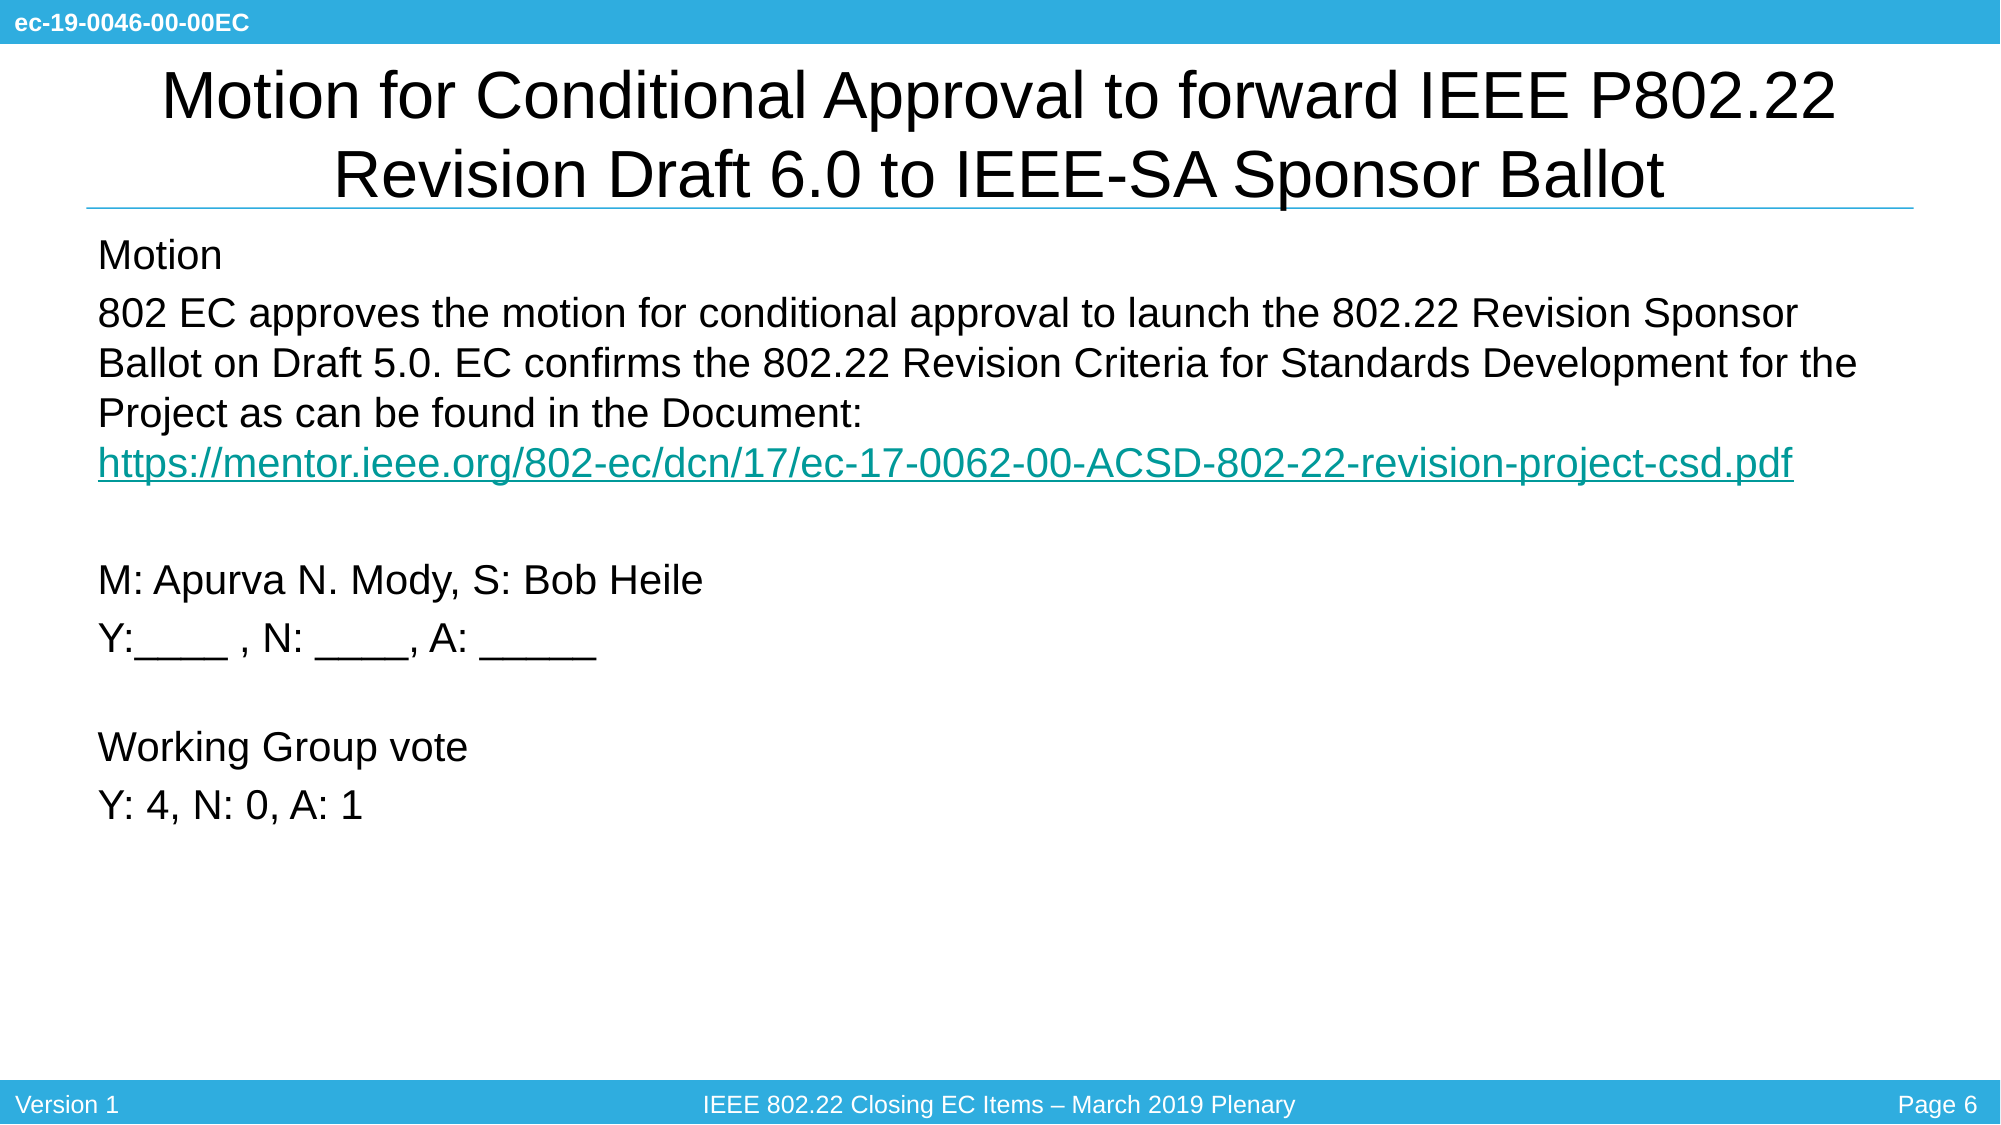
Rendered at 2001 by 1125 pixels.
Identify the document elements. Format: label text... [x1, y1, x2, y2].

title Motion for Conditional Approval to forward IEEE P802.22 Revision Draft 6.0 to IEEE-SA Sponsor Ballot [70, 66, 1930, 197]
list Motion 802 EC approves the motion for conditional approval to launch the 802.22 Revision Sponsor Ballot on Draft 5.0. EC confirms the 802.22 Revision Criteria for Standards Development for the Project as can be found in the Document: https://mentor.ieee.org/802-ec/dcn/17/ec-17-0062-00-ACSD-802-22-revision-project-csd.pdf M: Apurva N. Mody, S: Bob Heile Y:____ , N: ____, A: _____ Working Group vote Y: 4, N: 0, A: 1 [39, 220, 1930, 1059]
